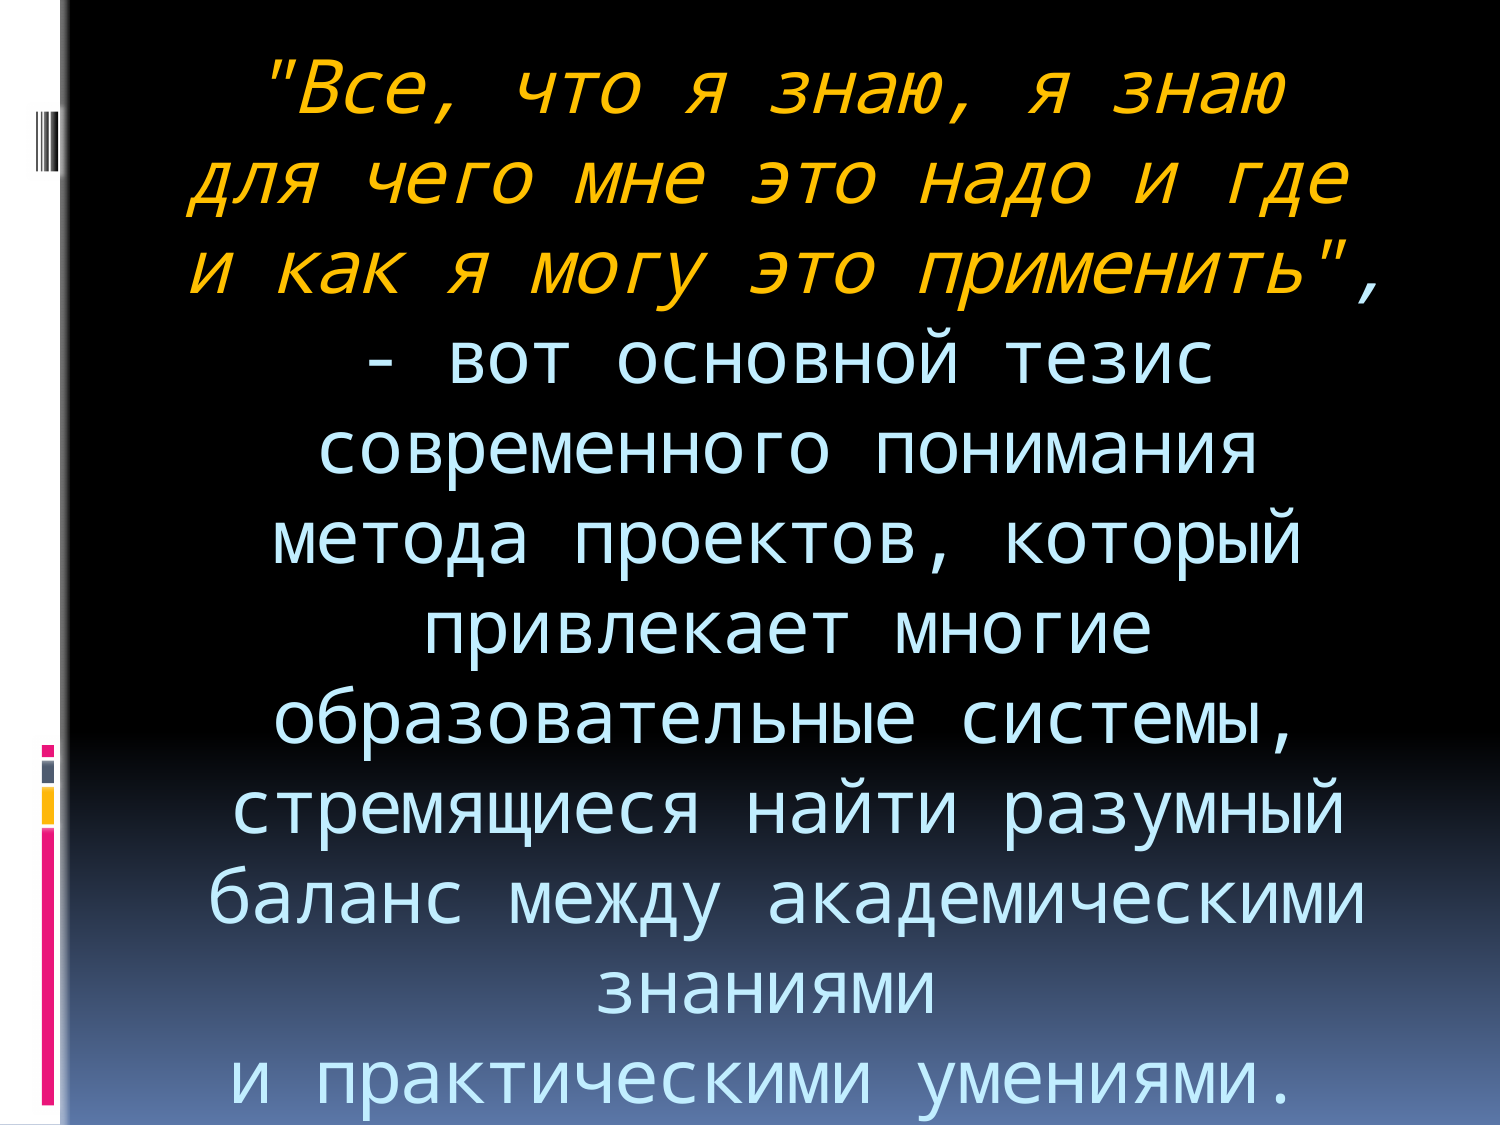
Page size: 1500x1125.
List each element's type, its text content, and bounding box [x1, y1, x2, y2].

title "Все, что я знаю, я знаю для чего мне это надо и где и как я могу это применить", - вот основной тезис современного понимания метода проектов, который привлекает многие образовательные системы, стремящиеся найти разумный баланс между академическими знаниями и практическими умениями. [150, 31, 1425, 1079]
